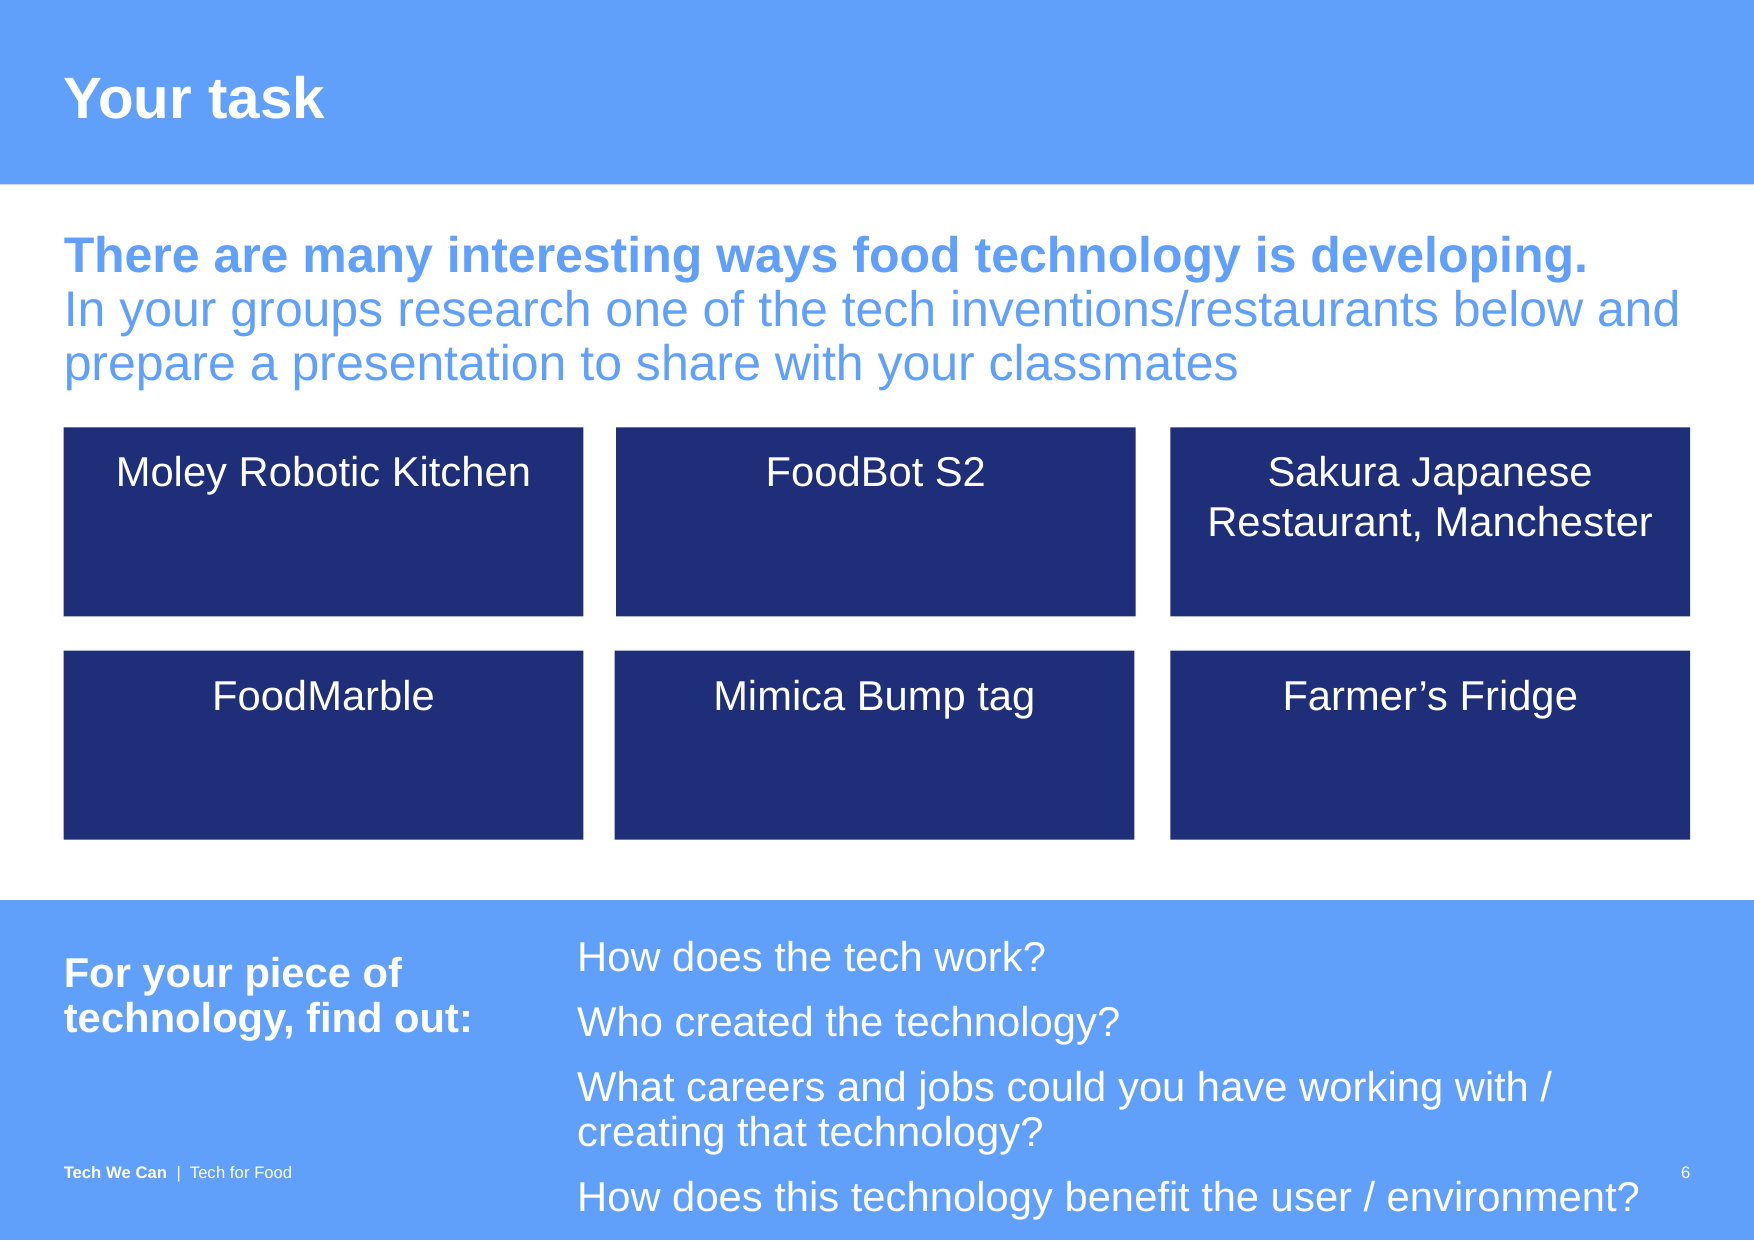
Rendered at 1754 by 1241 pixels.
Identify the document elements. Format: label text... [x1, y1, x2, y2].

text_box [63, 426, 1691, 841]
title Your task [63, 59, 1691, 208]
text_box [0, 184, 1754, 900]
list There are many interesting ways food technology is developing. In your groups research one of the tech inventions/restaurants below and prepare a presentation to share with your classmates [63, 228, 1691, 395]
text_box Tech We Can | Tech for Food [63, 1157, 495, 1183]
text_box How does the tech work? Who created the technology? What careers and jobs could you have working with / creating that technology? How does this technology benefit the user / environment? [577, 934, 1647, 1220]
text_box For your piece of technology, find out: [63, 949, 577, 1042]
slide_number 6 [1647, 1157, 1691, 1183]
